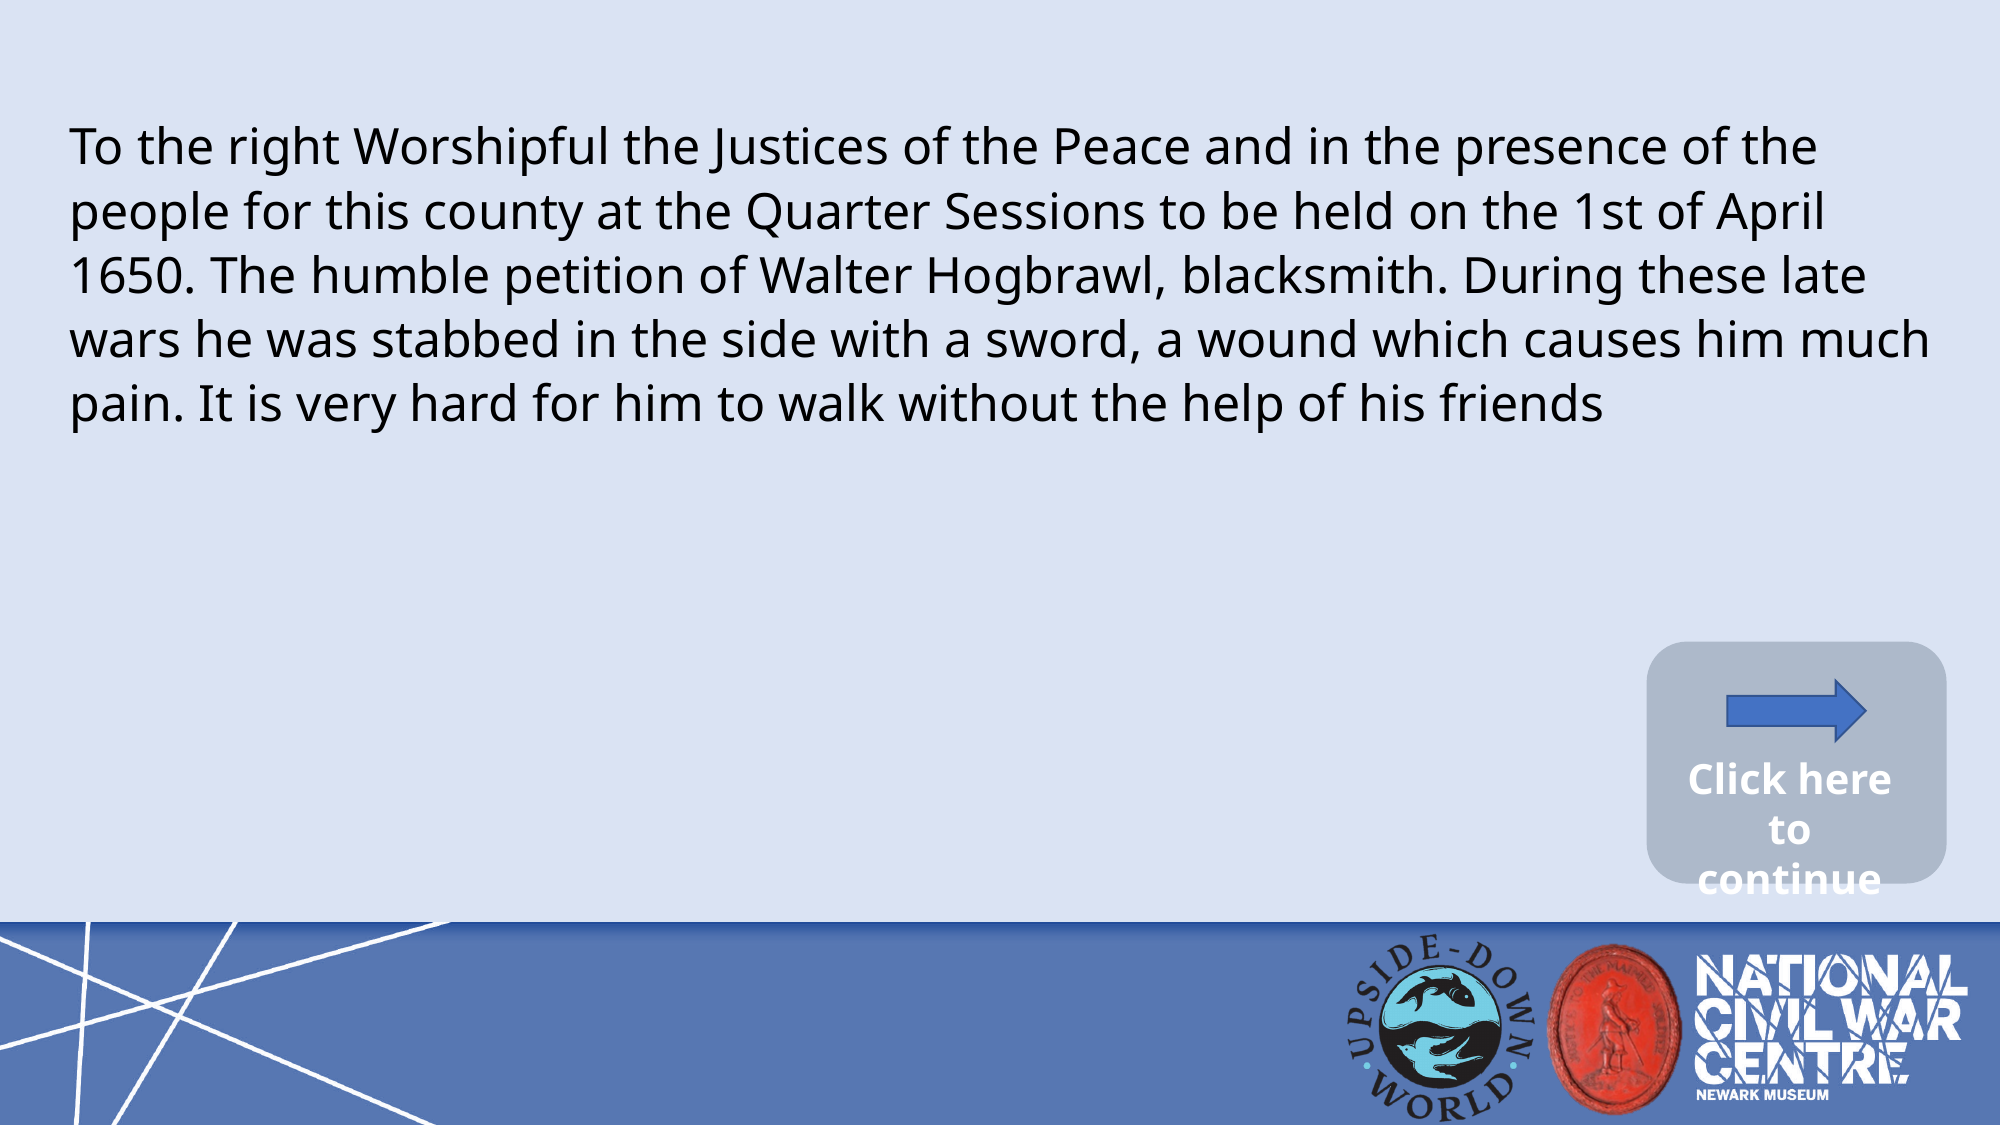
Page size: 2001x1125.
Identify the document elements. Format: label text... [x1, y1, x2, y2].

picture [0, 922, 2000, 1125]
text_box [1646, 641, 1947, 884]
text_box [1622, 616, 1970, 901]
text_box To the right Worshipful the Justices of the Peace and in the presence of the people for this county at the Quarter Sessions to be held on the 1st of April 1650. The humble petition of Walter Hogbrawl, blacksmith. During these late wars he was stabbed in the side with a sword, a wound which causes him much pain. It is very hard for him to walk without the help of his friends [54, 38, 1969, 440]
